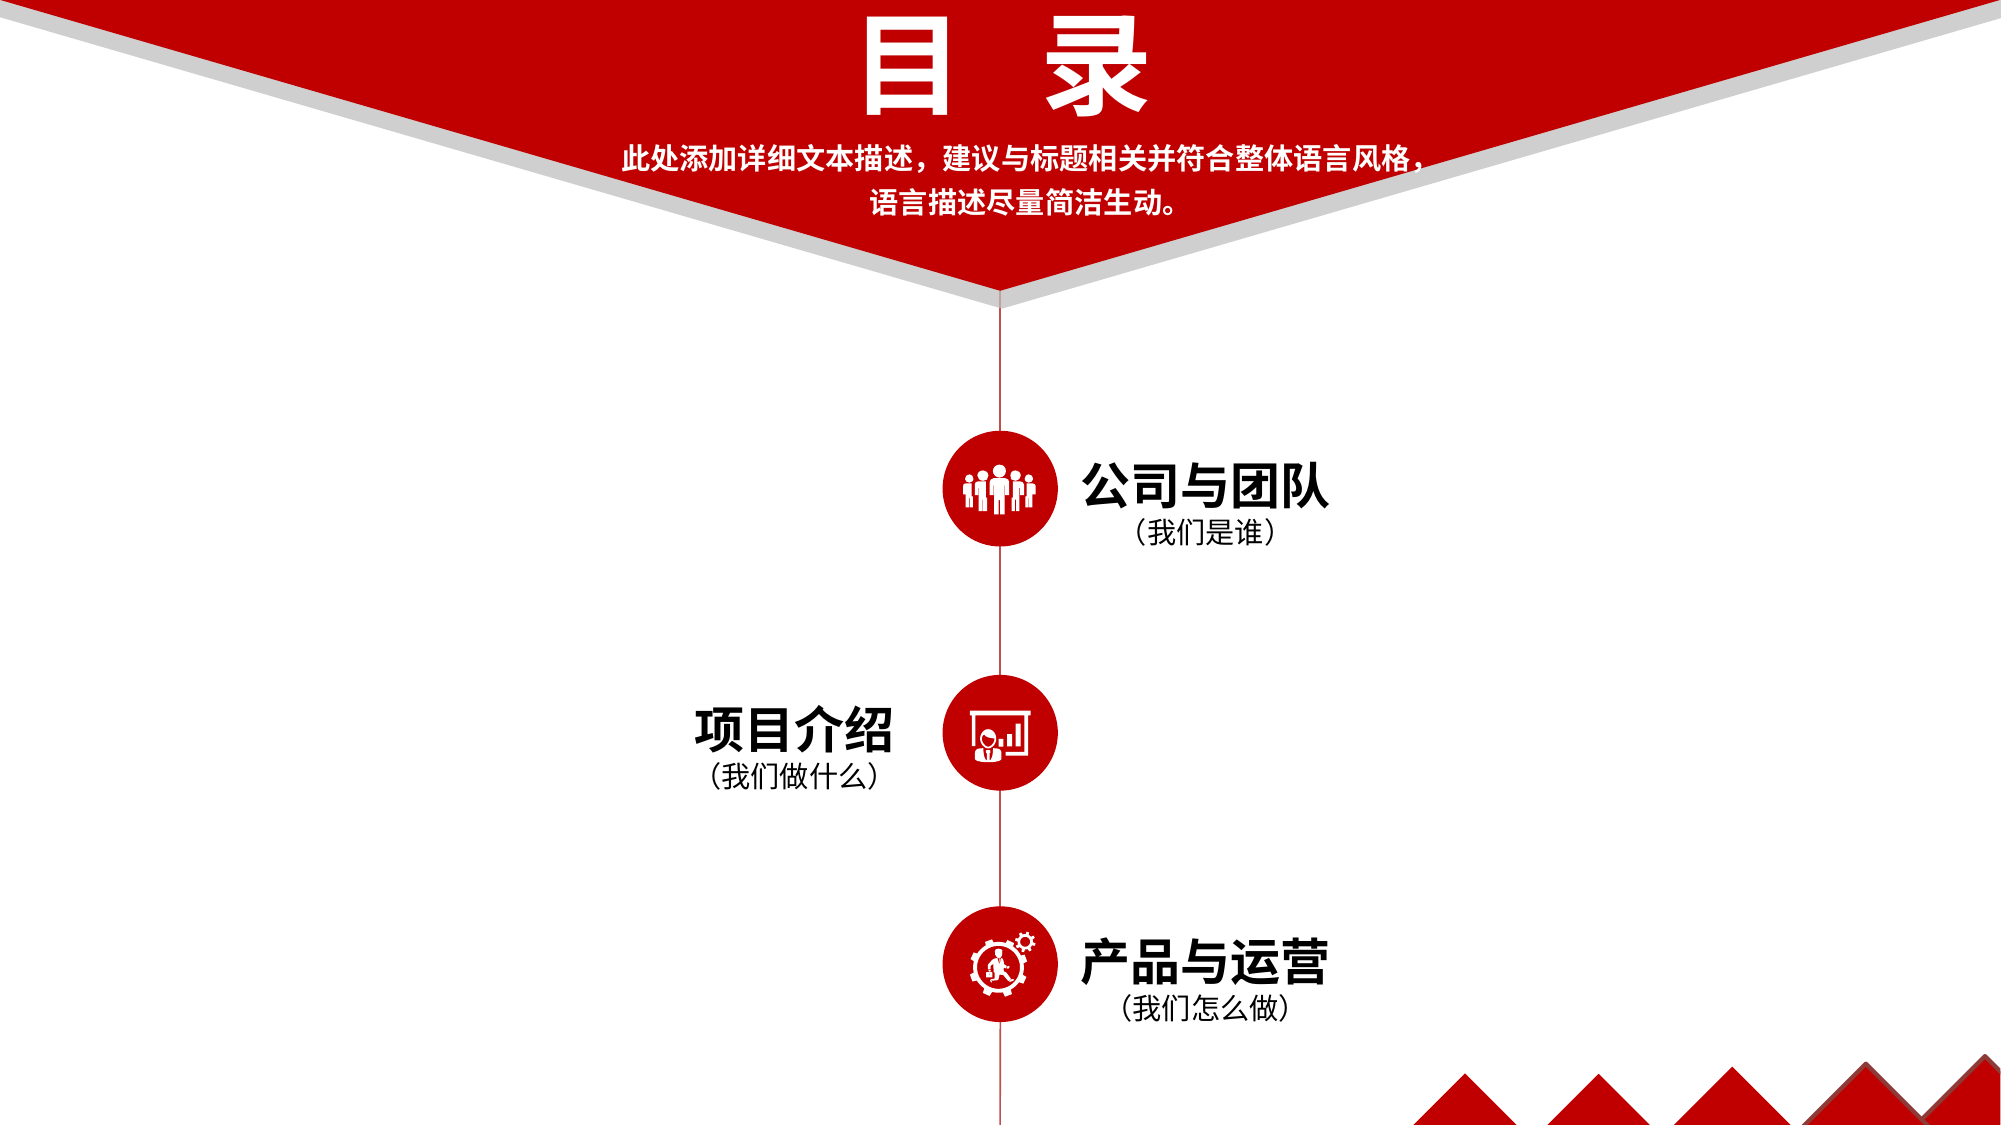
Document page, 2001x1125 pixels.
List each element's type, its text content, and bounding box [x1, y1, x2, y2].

text_box [0, 3, 602, 195]
text_box [704, 207, 1296, 293]
text_box 项目介绍 （我们做什么） [622, 692, 968, 800]
text_box [1410, 1071, 1520, 1125]
text_box [1001, 207, 1359, 311]
text_box 此处添加详细文本描述，建议与标题相关并符合整体语言风格， 语言描述尽量简洁生动。 [602, 131, 1460, 207]
text_box 目 录 [379, 29, 1625, 127]
text_box [963, 474, 974, 508]
text_box [974, 470, 989, 512]
text_box [645, 207, 999, 309]
text_box [1010, 470, 1036, 512]
text_box [969, 710, 1031, 756]
text_box [1544, 1071, 1653, 1125]
text_box [946, 910, 1054, 1018]
text_box [1670, 1064, 1794, 1125]
text_box [1460, 3, 2001, 178]
text_box [946, 679, 1054, 787]
text_box [1922, 1053, 2001, 1125]
text_box 公司与团队 （我们是谁） [1033, 448, 1379, 555]
text_box [0, 0, 2001, 113]
text_box [429, 127, 1571, 178]
text_box [1801, 1061, 1931, 1125]
text_box [989, 464, 1010, 515]
text_box [969, 931, 1036, 997]
text_box [974, 729, 1002, 763]
text_box [946, 435, 1054, 543]
text_box 产品与运营 （我们怎么做） [1033, 924, 1379, 1031]
